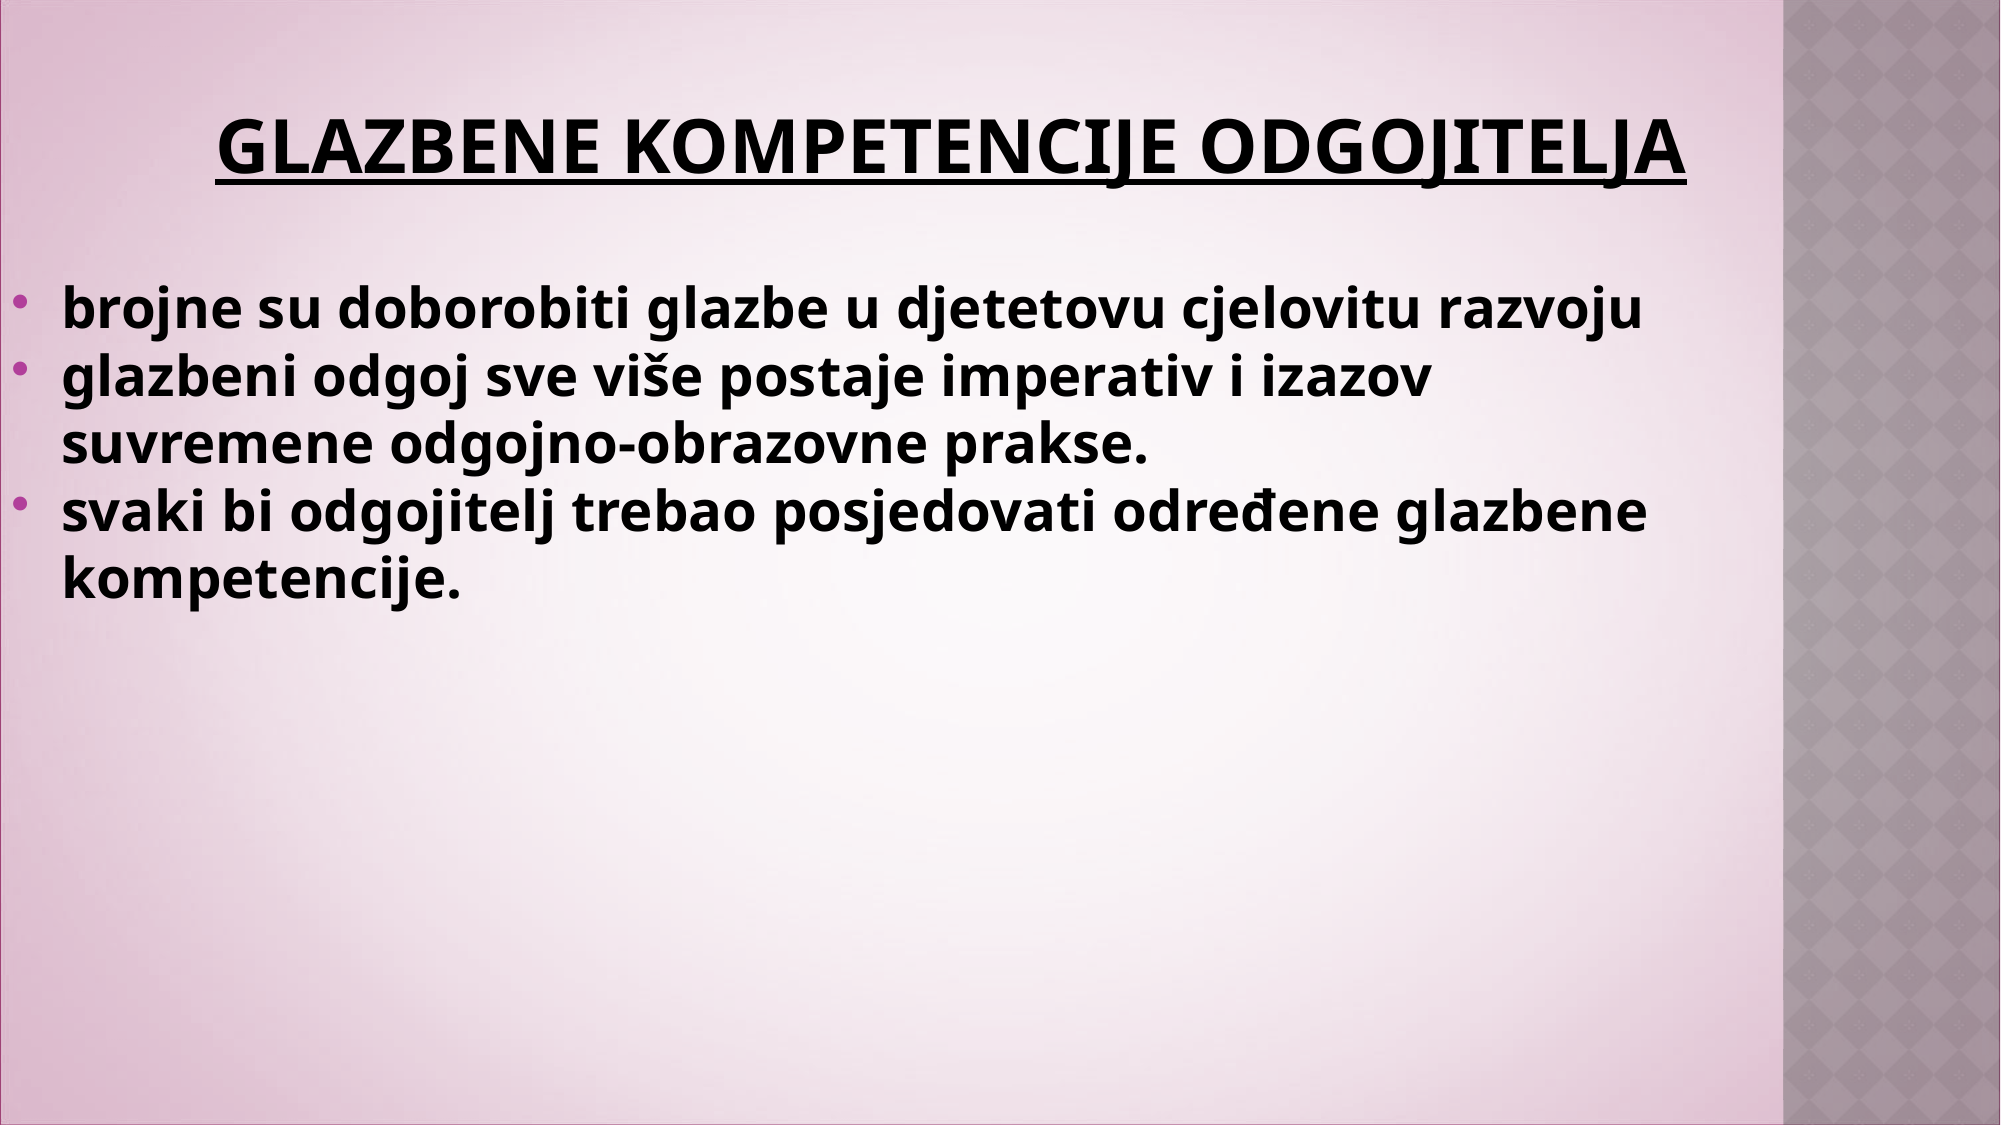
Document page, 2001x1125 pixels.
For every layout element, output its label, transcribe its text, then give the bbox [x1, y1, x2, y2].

title glazbene kompetencije odgojitelja [159, 8, 1743, 196]
list brojne su doborobiti glazbe u djetetovu cjelovitu razvoju glazbeni odgoj sve više postaje imperativ i izazov suvremene odgojno-obrazovne prakse. svaki bi odgojitelj trebao posjedovati određene glazbene kompetencije. [0, 264, 1684, 1060]
